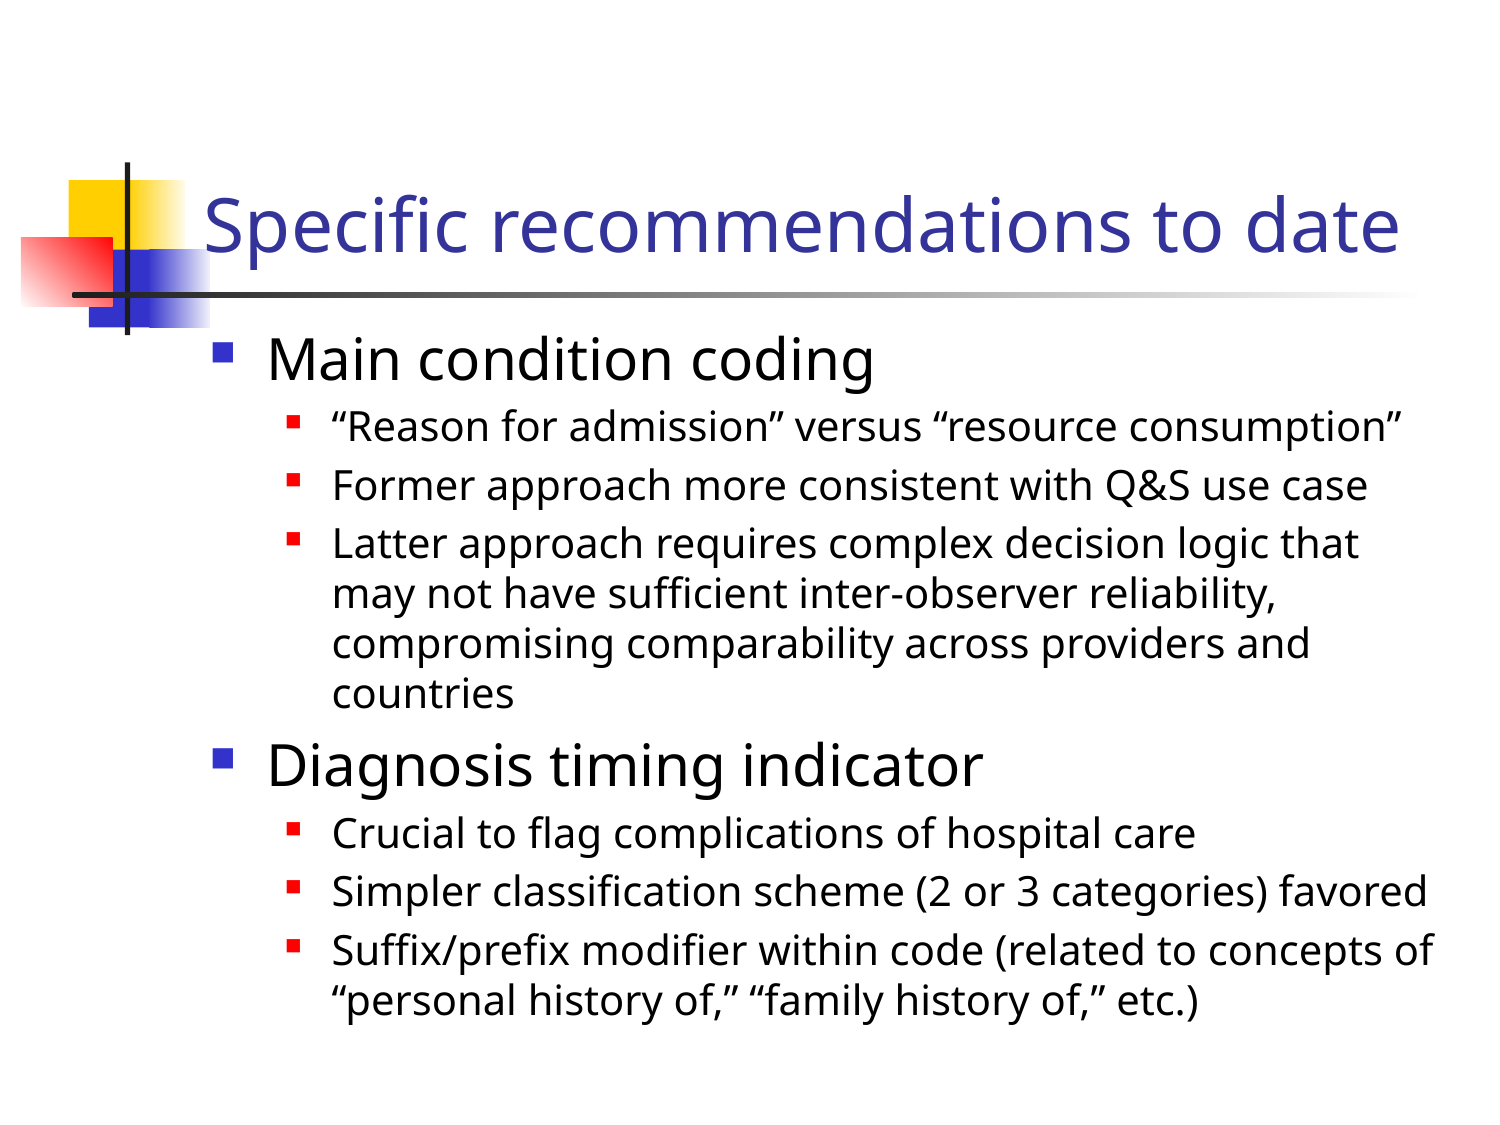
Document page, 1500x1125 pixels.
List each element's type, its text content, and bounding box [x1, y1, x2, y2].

title Specific recommendations to date [188, 35, 1468, 275]
list Main condition coding “Reason for admission” versus “resource consumption” Former approach more consistent with Q&S use case Latter approach requires complex decision logic that may not have sufficient inter-observer reliability, compromising comparability across providers and countries Diagnosis timing indicator Crucial to flag complications of hospital care Simpler classification scheme (2 or 3 categories) favored Suffix/prefix modifier within code (related to concepts of “personal history of,” “family history of,” etc.) [194, 314, 1469, 1006]
